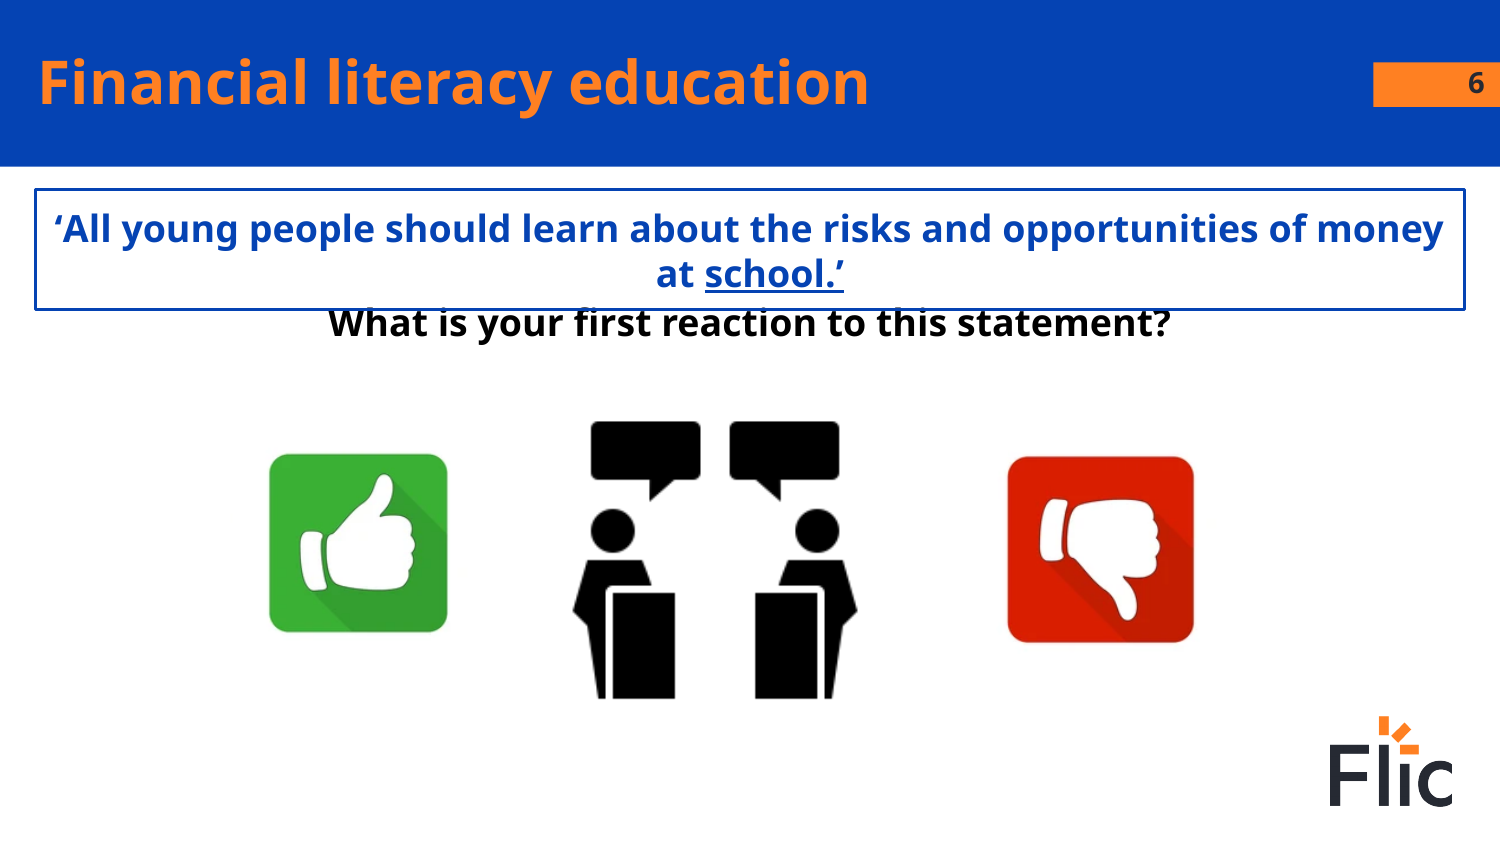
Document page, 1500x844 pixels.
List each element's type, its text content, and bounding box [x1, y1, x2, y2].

text_box What is your first reaction to this statement? [23, 284, 1477, 360]
picture [961, 396, 1232, 691]
slide_number 6 [1410, 49, 1500, 115]
picture [1330, 716, 1452, 807]
picture [533, 378, 898, 743]
text_box ‘All young people should learn about the risks and opportunities of money at school.’ [35, 189, 1465, 310]
picture [230, 435, 493, 667]
text_box Financial literacy education [22, 41, 1351, 127]
